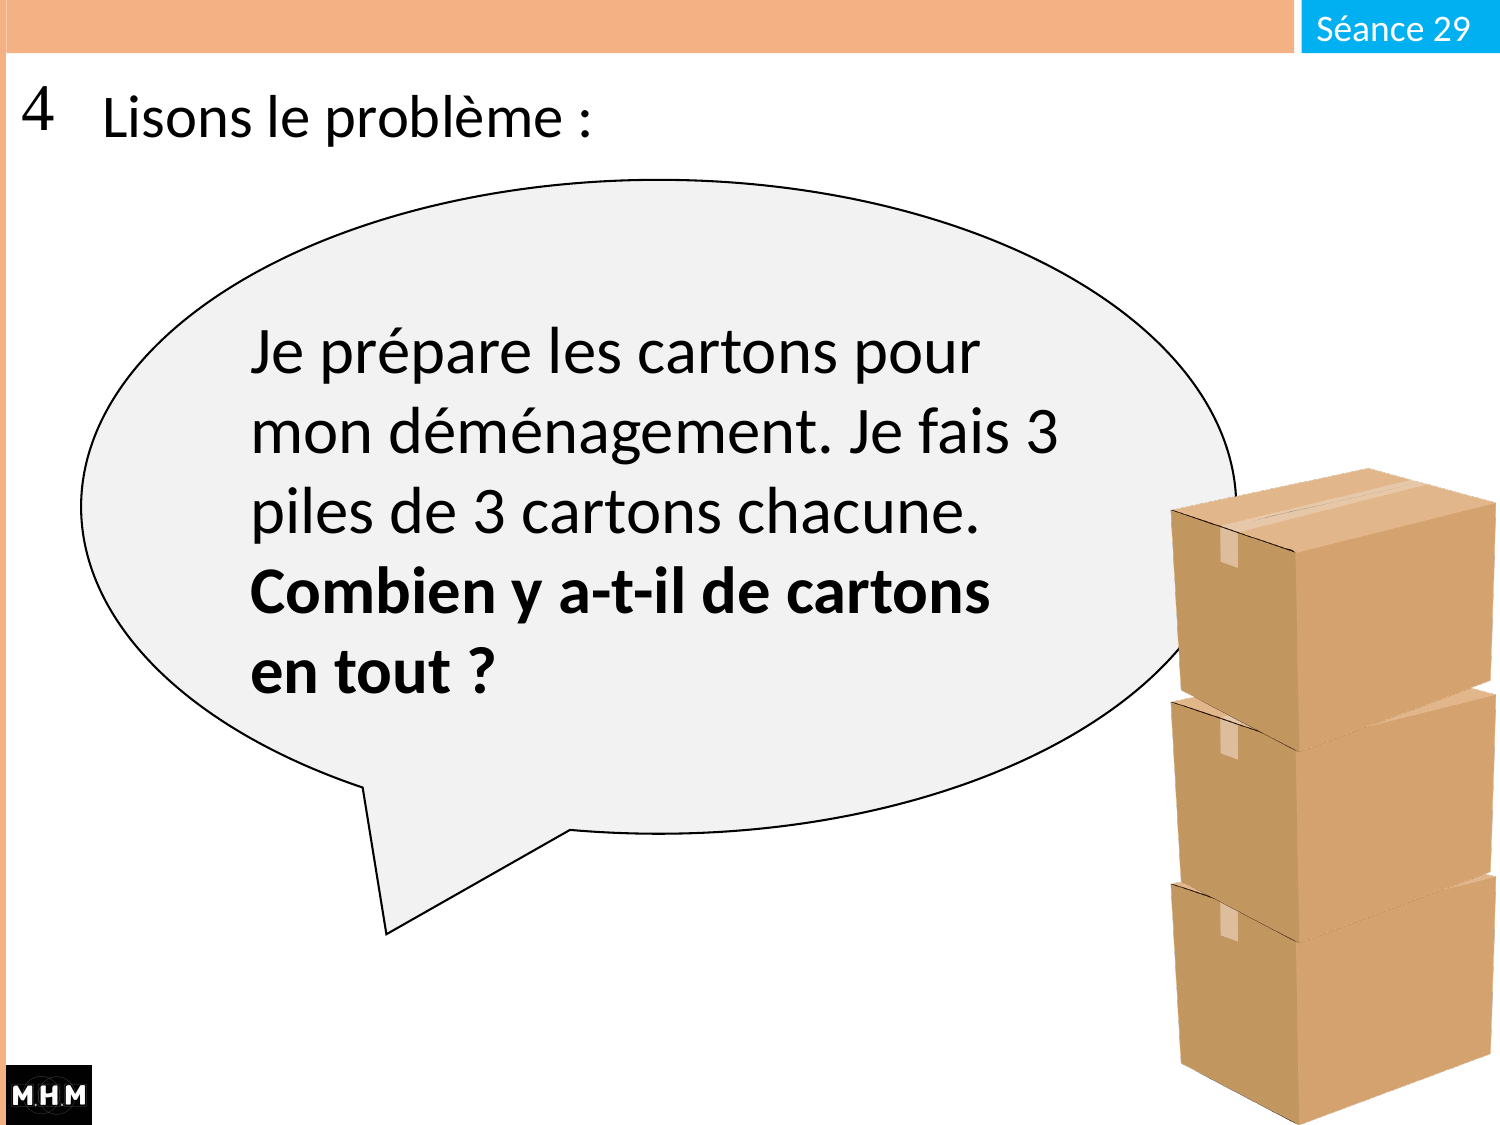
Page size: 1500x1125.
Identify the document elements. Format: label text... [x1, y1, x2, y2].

picture [1170, 468, 1496, 1125]
picture [6, 1065, 92, 1125]
title Lisons le problème : [87, 32, 1382, 158]
text_box Je prépare les cartons pour mon déménagement. Je fais 3 piles de 3 cartons chacune. Combien y a-t-il de cartons en tout ? [80, 178, 1234, 936]
